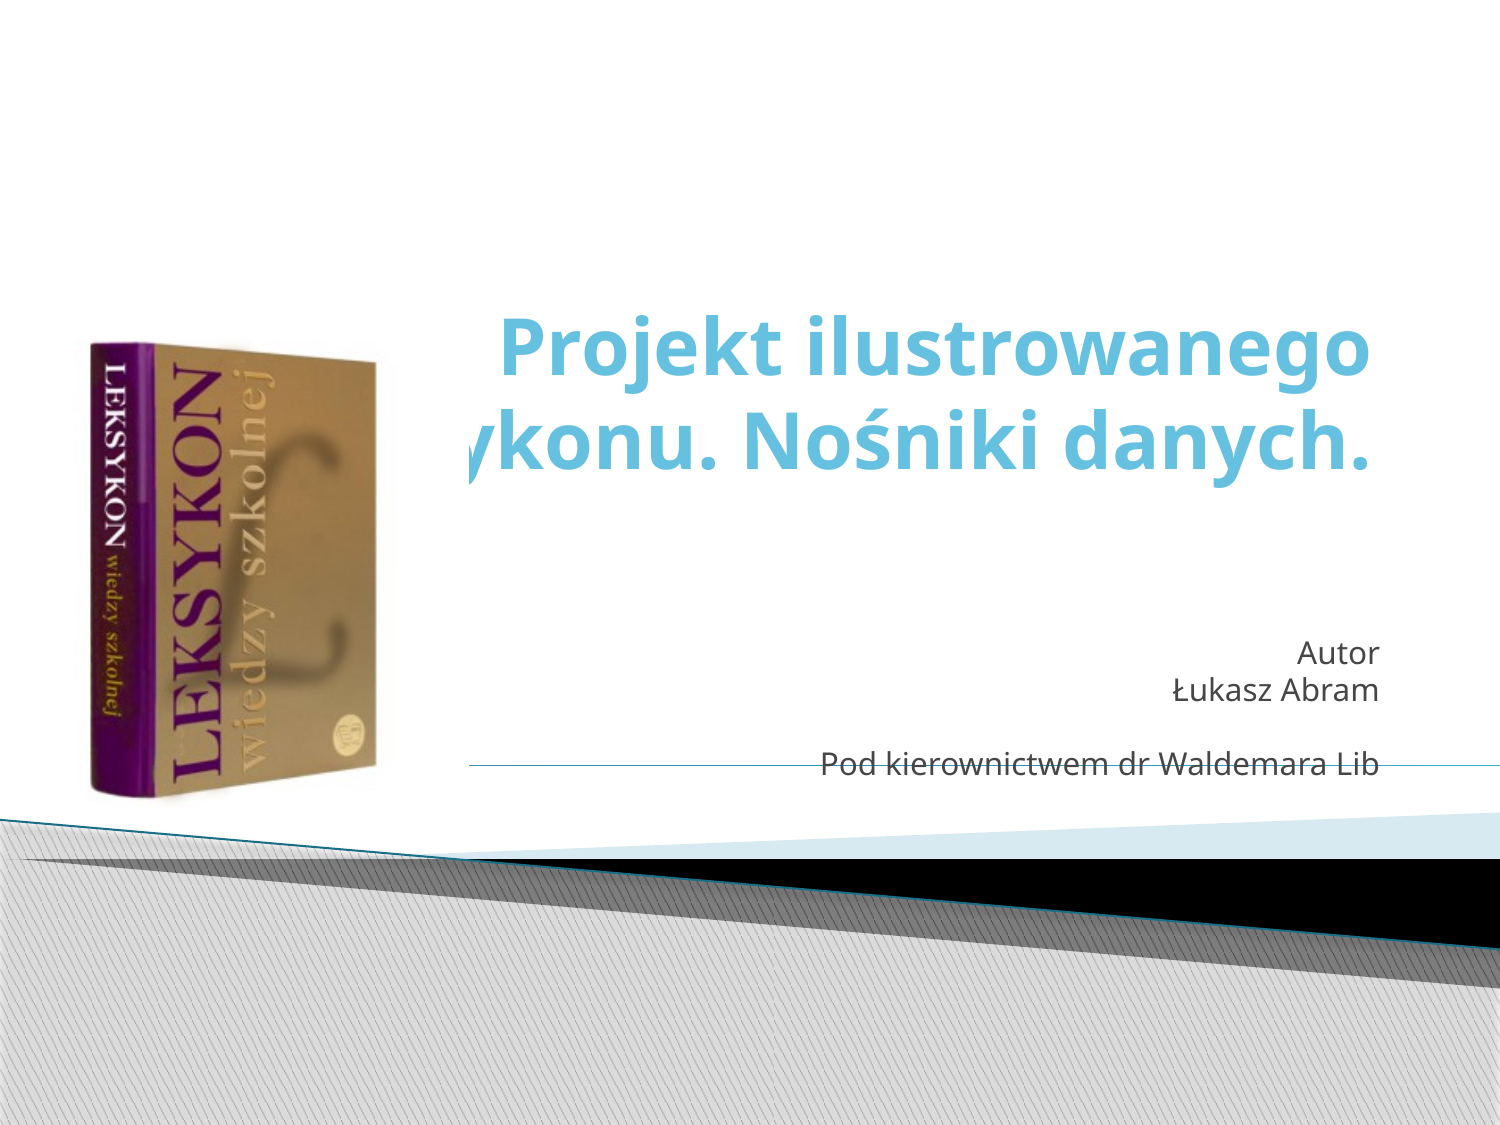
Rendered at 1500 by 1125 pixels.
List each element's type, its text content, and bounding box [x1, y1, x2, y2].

subtitle Autor Łukasz Abram Pod kierownictwem dr Waldemara Lib [474, 592, 1388, 790]
title Projekt ilustrowanego leksykonu. Nośniki danych. [112, 287, 1388, 588]
picture [5, 859, 1500, 989]
picture [0, 339, 469, 809]
